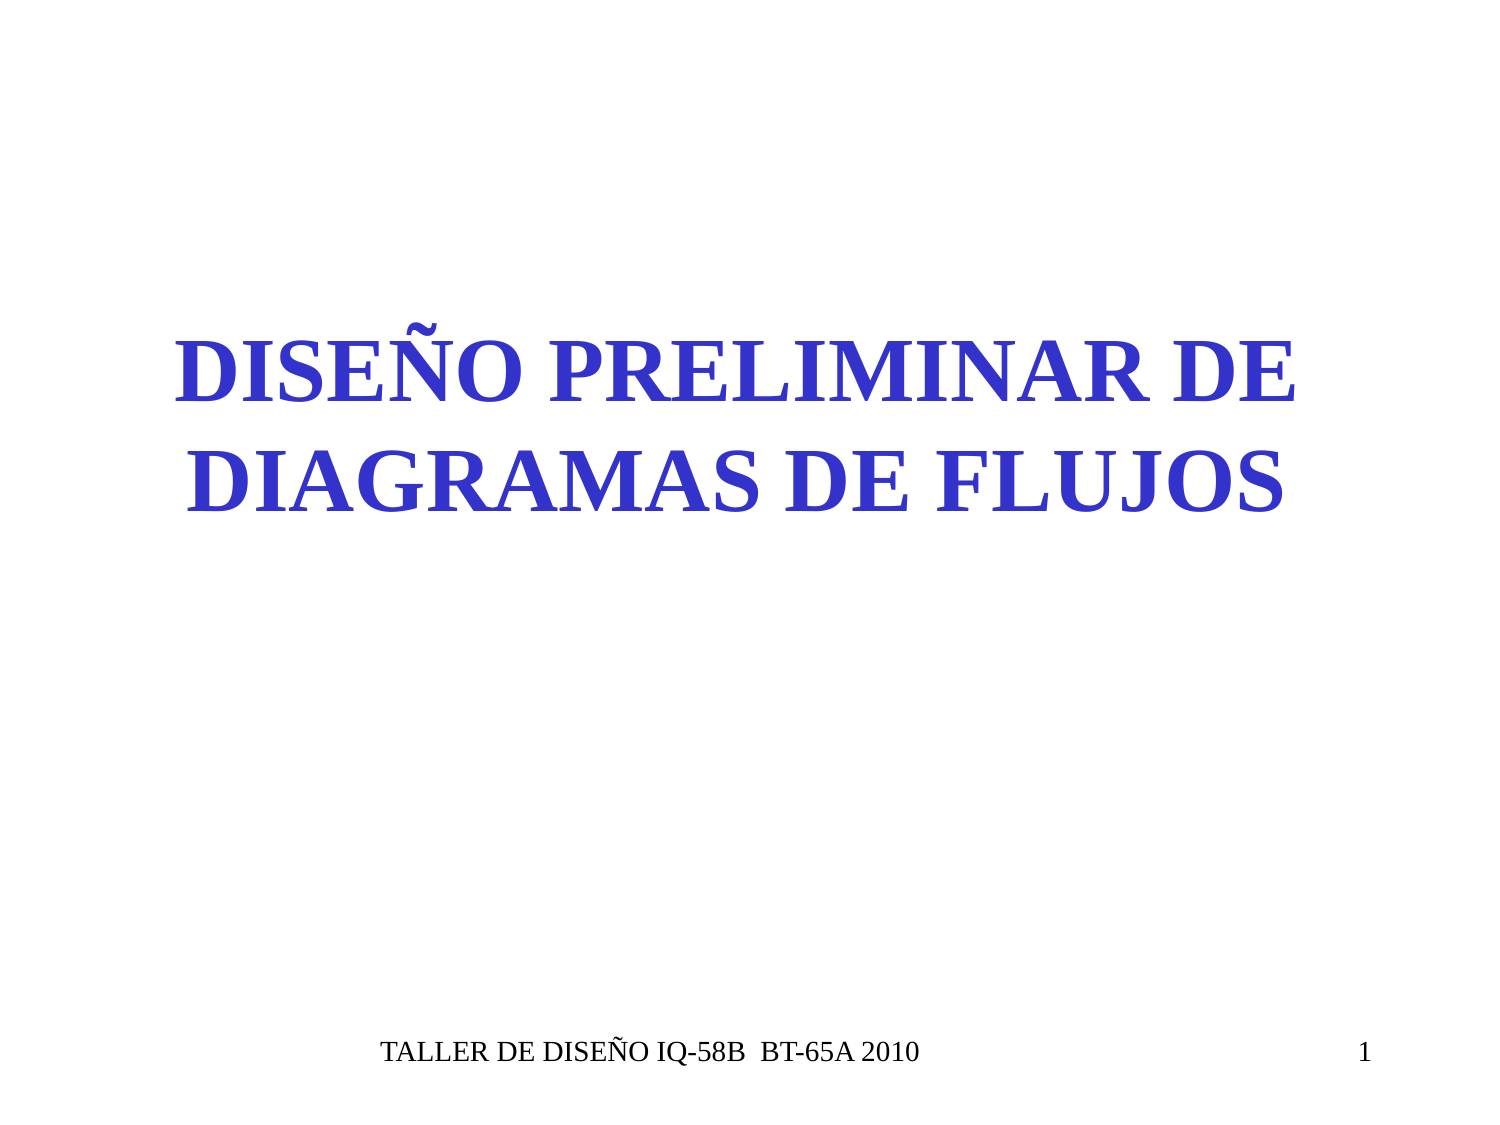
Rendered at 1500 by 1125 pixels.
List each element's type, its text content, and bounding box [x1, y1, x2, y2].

slide_number 1 [1074, 1024, 1388, 1101]
title DISEÑO PRELIMINAR DE DIAGRAMAS DE FLUJOS [99, 337, 1376, 613]
footer TALLER DE DISEÑO IQ-58B BT-65A 2010 [245, 1024, 1055, 1101]
